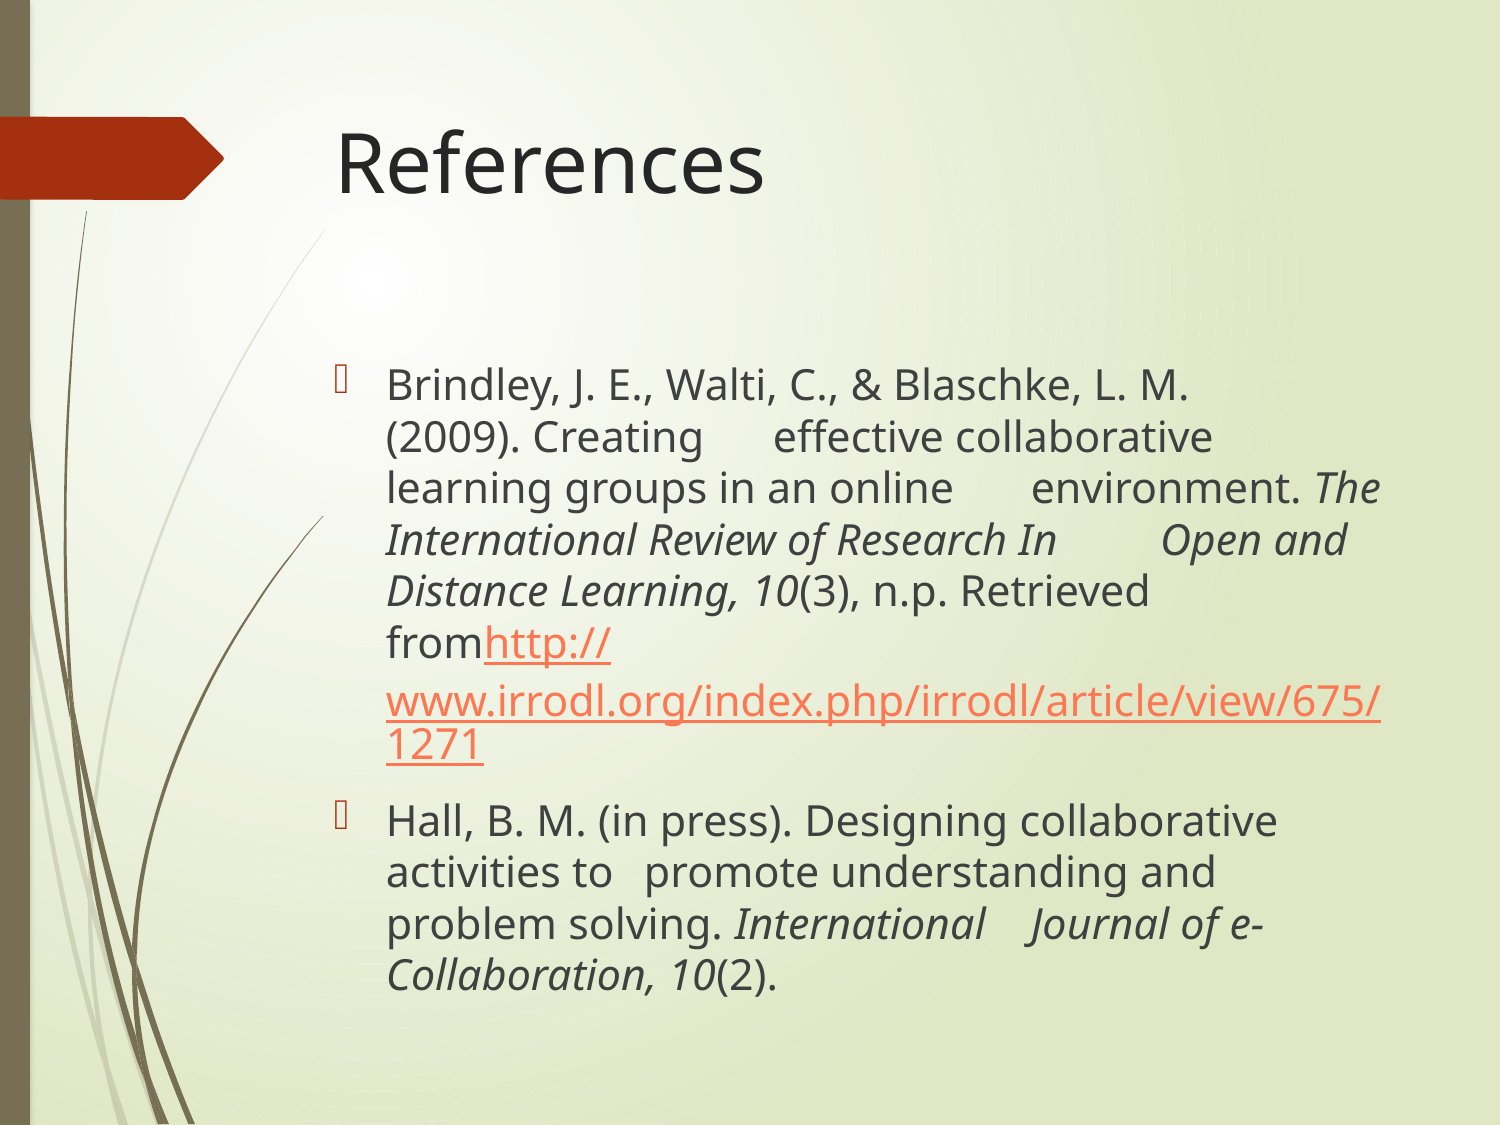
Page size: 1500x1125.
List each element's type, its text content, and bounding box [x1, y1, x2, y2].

list Brindley, J. E., Walti, C., & Blaschke, L. M. (2009). Creating effective collaborative learning groups in an online environment. The International Review of Research In Open and Distance Learning, 10(3), n.p. Retrieved fromhttp://www.irrodl.org/index.php/irrodl/article/view/6 75/1271 Hall, B. M. (in press). Designing collaborative activities to promote understanding and problem solving. International Journal of e-Collaboration, 10(2). [318, 350, 1400, 970]
title References [319, 102, 1400, 313]
